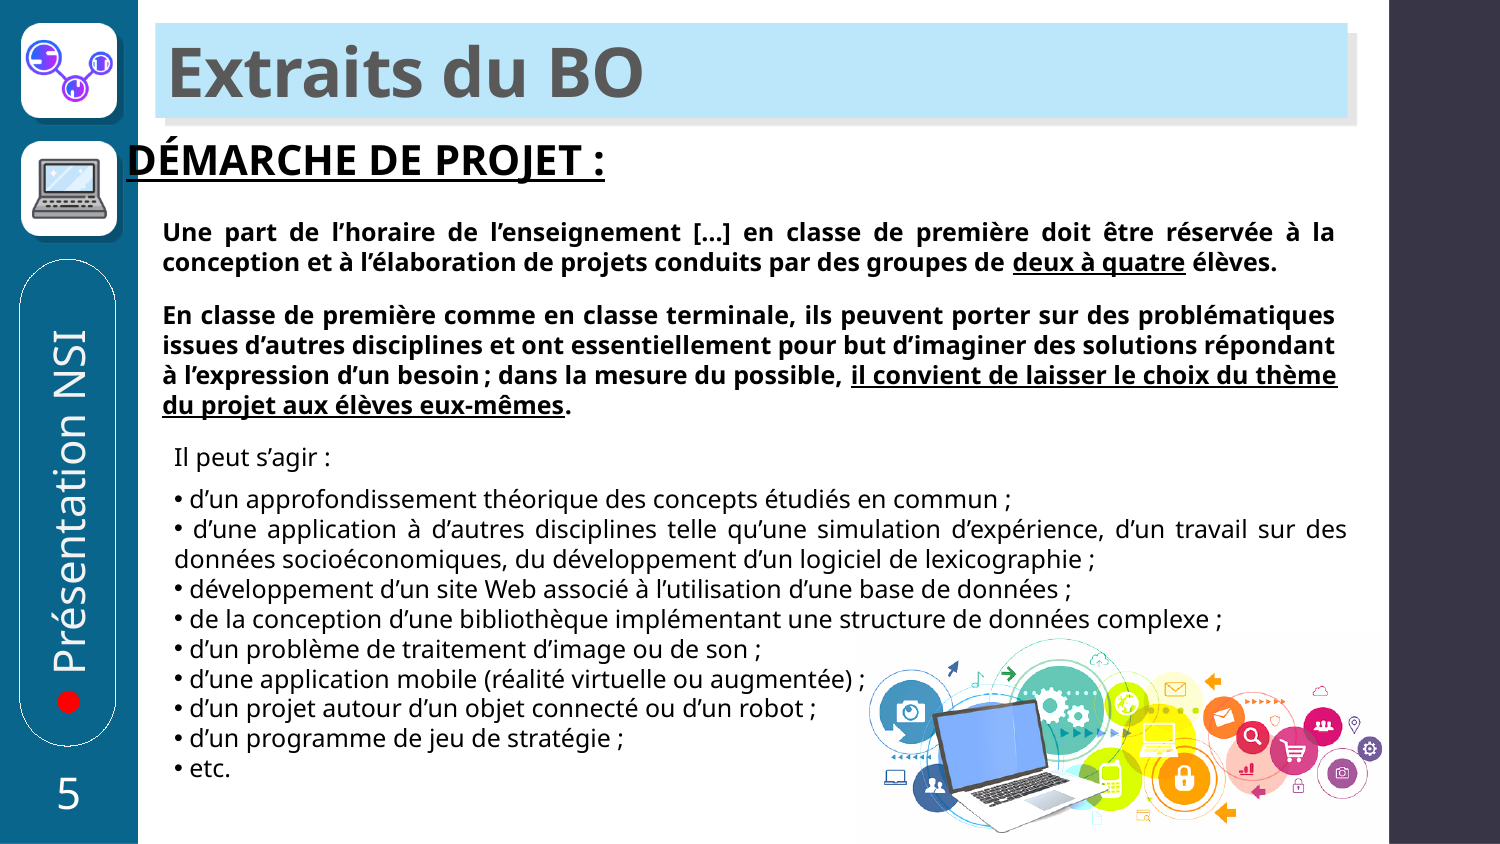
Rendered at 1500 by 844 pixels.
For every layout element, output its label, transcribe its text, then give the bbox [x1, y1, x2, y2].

picture [22, 142, 116, 235]
picture [856, 628, 1389, 844]
footer Présentation NSI [19, 259, 116, 747]
title Extraits du BO [155, 23, 1348, 118]
picture [22, 24, 116, 117]
text_box Démarche de projet : [111, 126, 621, 192]
text_box Une part de l’horaire de l’enseignement […] en classe de première doit être réservée à la conception et à l’élaboration de projets conduits par des groupes de deux à quatre élèves. [147, 209, 1353, 284]
text_box Il peut s’agir : d’un approfondissement théorique des concepts étudiés en commun ; d’une application à d’autres disciplines telle qu’une simulation d’expérience, d’un travail sur des données socioéconomiques, du développement d’un logiciel de lexicographie ; développement d’un site Web associé à l’utilisation d’une base de données ; de la conception d’une bibliothèque implémentant une structure de données complexe ; d’un problème de traitement d’image ou de son ; d’une application mobile (réalité virtuelle ou augmentée) ; d’un projet autour d’un objet connecté ou d’un robot ; d’un programme de jeu de stratégie ; etc. [159, 433, 1365, 791]
slide_number 5 [21, 759, 116, 833]
text_box En classe de première comme en classe terminale, ils peuvent porter sur des problématiques issues d’autres disciplines et ont essentiellement pour but d’imaginer des solutions répondant à l’expression d’un besoin ; dans la mesure du possible, il convient de laisser le choix du thème du projet aux élèves eux-mêmes. [147, 291, 1353, 427]
